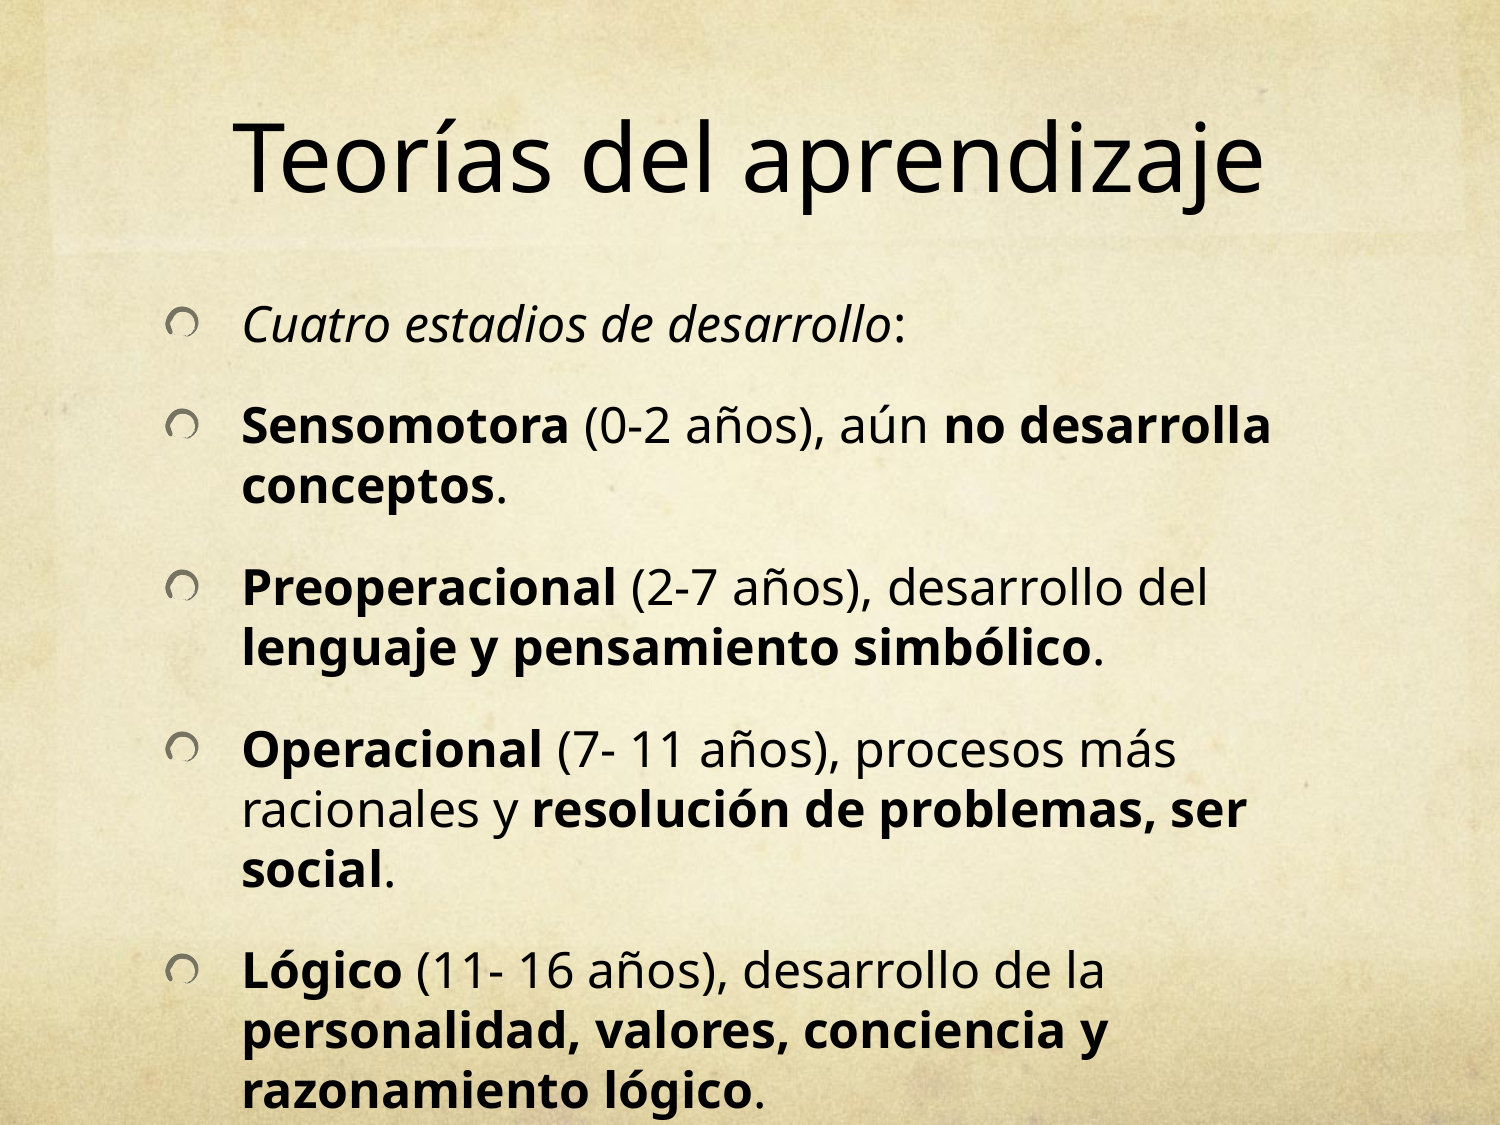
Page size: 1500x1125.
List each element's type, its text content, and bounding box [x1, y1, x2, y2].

list Cuatro estadios de desarrollo: Sensomotora (0-2 años), aún no desarrolla conceptos. Preoperacional (2-7 años), desarrollo del lenguaje y pensamiento simbólico. Operacional (7- 11 años), procesos más racionales y resolución de problemas, ser social. Lógico (11- 16 años), desarrollo de la personalidad, valores, conciencia y razonamiento lógico. [150, 284, 1350, 950]
title Teorías del aprendizaje [150, 82, 1350, 225]
picture [0, 0, 1500, 1125]
